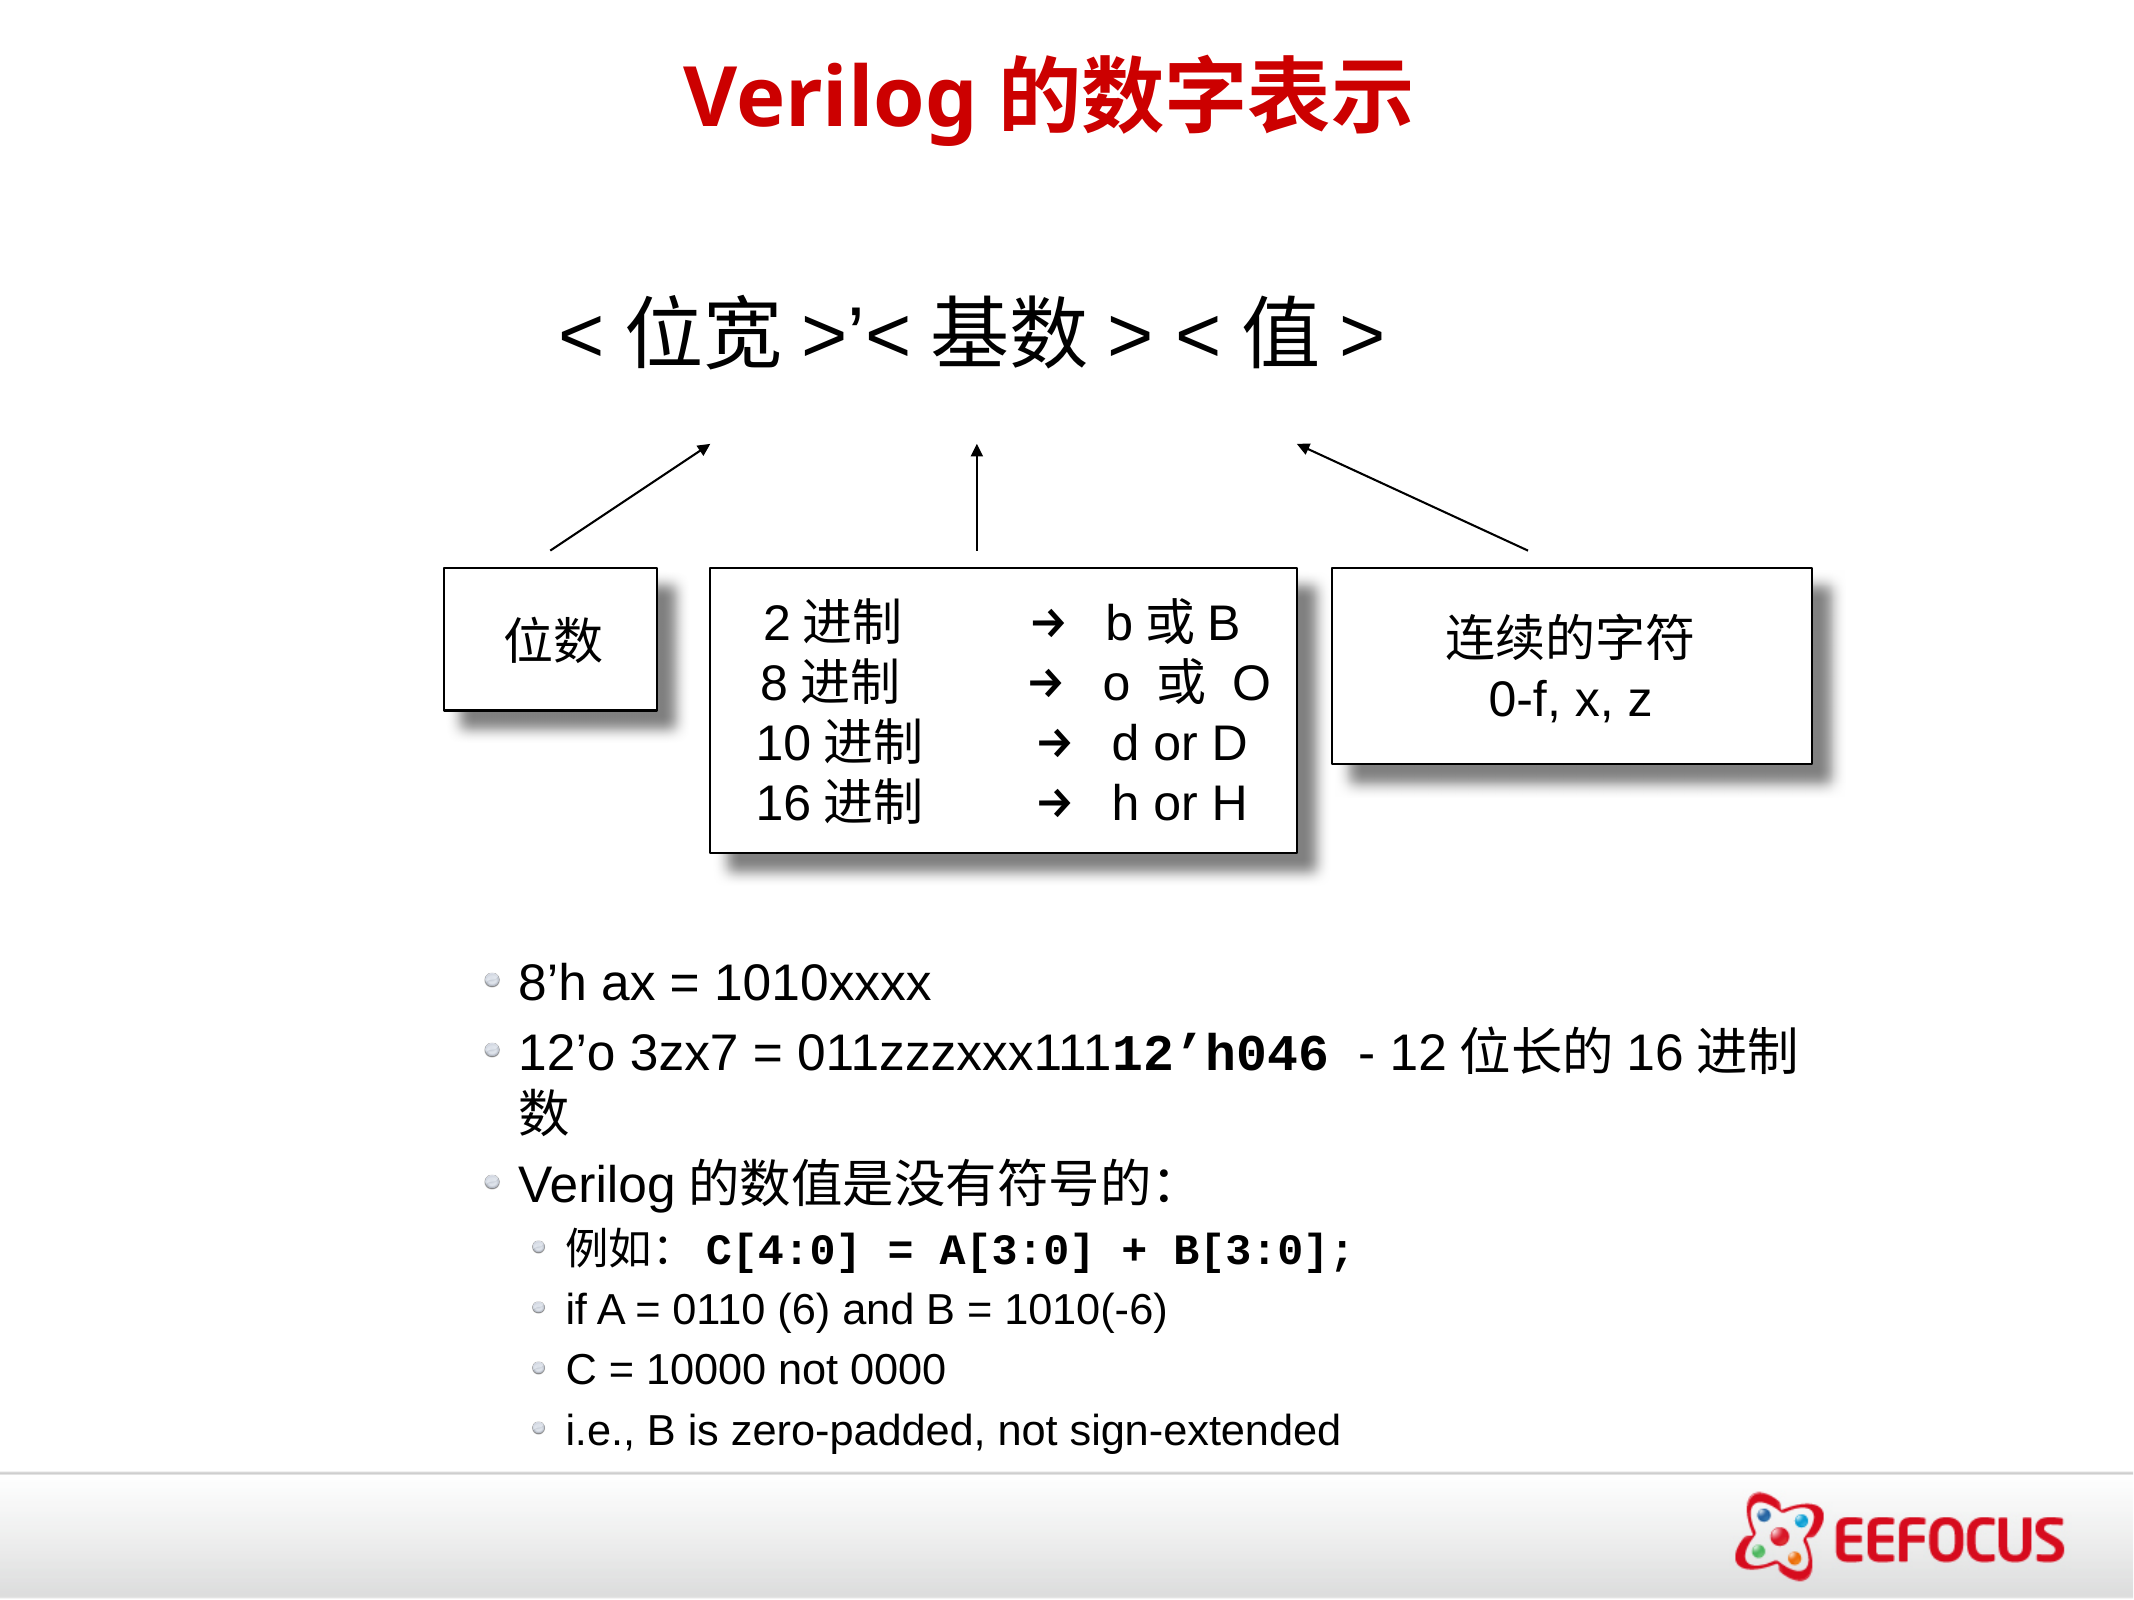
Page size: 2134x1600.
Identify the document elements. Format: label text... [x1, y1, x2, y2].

picture [0, 0, 2134, 1600]
list 8’h ax = 1010xxxx 12’o 3zx7 = 011zzzxxx11112’h046 - 12位长的16进制数 Verilog的数值是没有符号的： 例如：C[4:0] = A[3:0] + B[3:0]; if A = 0110 (6) and B = 1010(-6) C = 10000 not 0000 i.e., B is zero-padded, not sign-extended [425, 937, 1831, 1456]
title Verilog的数字表示 [141, 0, 1957, 192]
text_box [443, 443, 1813, 854]
text_box <位宽>’<基数> <值> [526, 274, 1418, 387]
